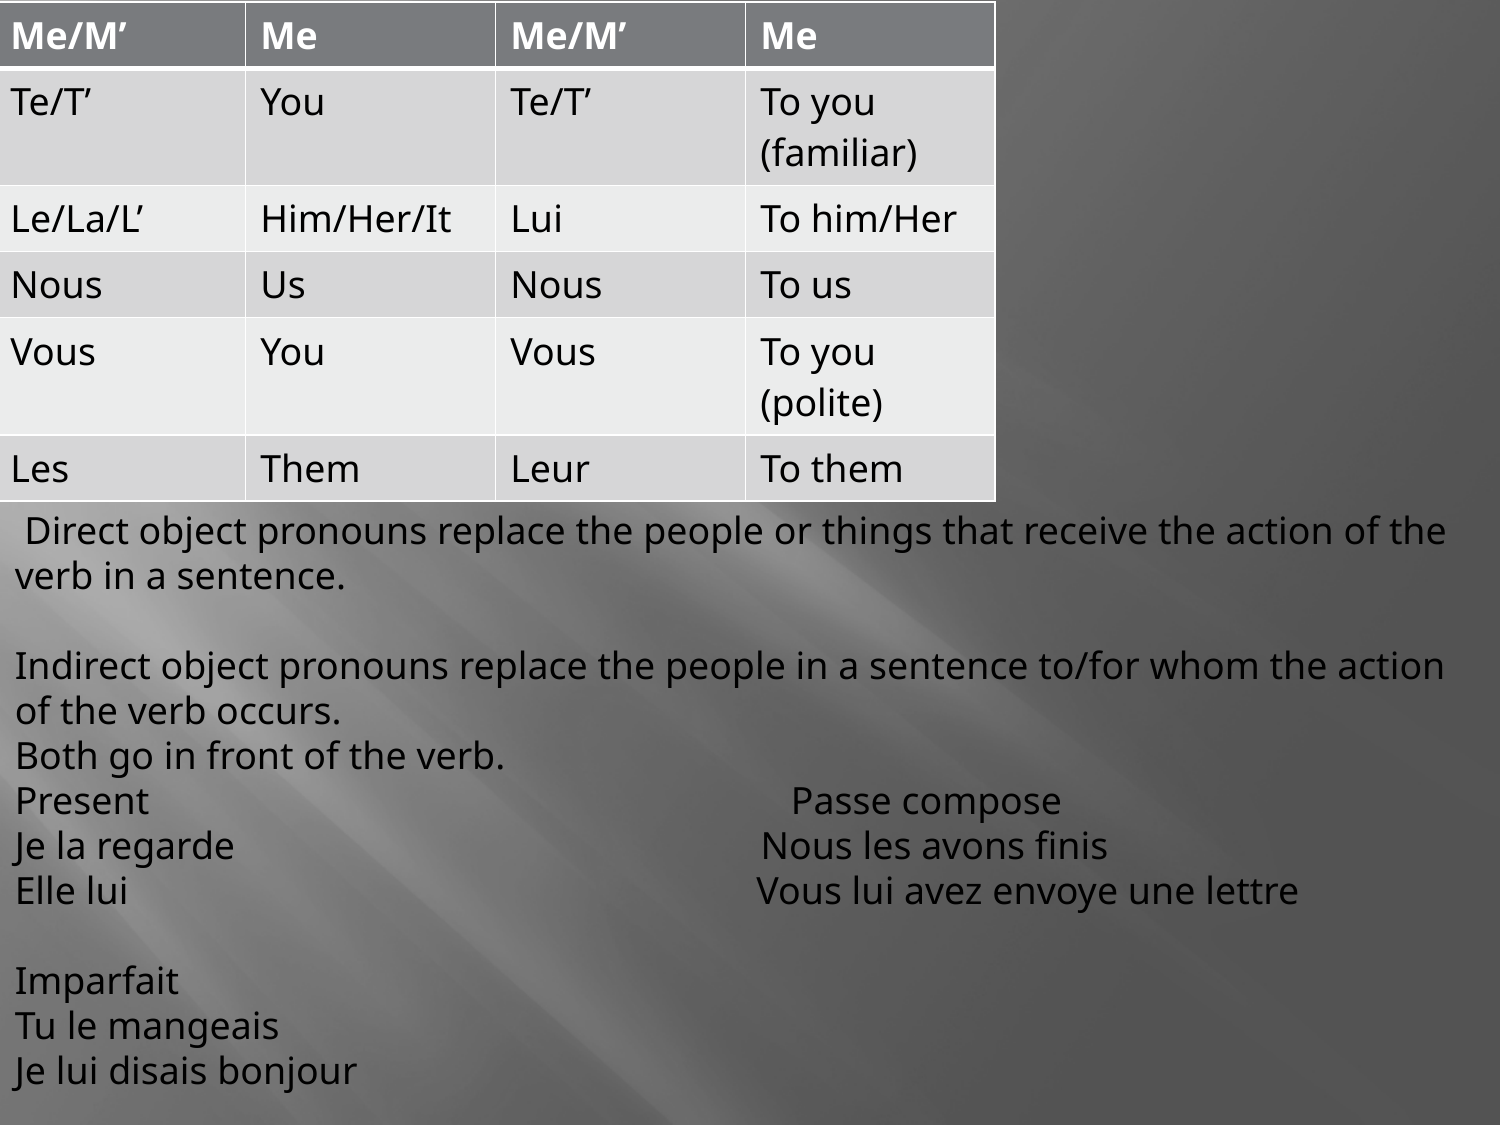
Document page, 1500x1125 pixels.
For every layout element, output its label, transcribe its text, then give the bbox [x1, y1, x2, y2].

text_box Direct object pronouns replace the people or things that receive the action of the verb in a sentence. Indirect object pronouns replace the people in a sentence to/for whom the action of the verb occurs. Both go in front of the verb. Present Passe compose Je la regarde Nous les avons finis Elle lui Vous lui avez envoye une lettre Imparfait Tu le mangeais Je lui disais bonjour [0, 499, 1500, 1100]
table_cell To you (familiar) [746, 71, 994, 185]
table_cell To us [746, 252, 994, 317]
table_cell You [246, 71, 495, 185]
table_cell Nous [0, 252, 245, 317]
table_cell Him/Her/It [246, 186, 495, 251]
table_cell Vous [0, 318, 245, 434]
table_cell To him/Her [746, 186, 994, 251]
table_cell Les [0, 436, 245, 499]
table_header Me [746, 3, 994, 66]
table_cell Te/T’ [0, 71, 245, 185]
table_cell Them [246, 436, 495, 499]
table_cell Us [246, 252, 495, 317]
table_cell You [246, 318, 495, 434]
table_cell Te/T’ [496, 71, 745, 185]
table_cell Le/La/L’ [0, 186, 245, 251]
table_header Me [246, 3, 495, 66]
table_cell Nous [496, 252, 745, 317]
table_header Me/M’ [496, 3, 745, 66]
table_cell Leur [496, 436, 745, 499]
table_cell To you (polite) [746, 318, 994, 434]
table_header Me/M’ [0, 3, 245, 66]
table_cell Vous [496, 318, 745, 434]
table_cell Lui [496, 186, 745, 251]
table_cell To them [746, 436, 994, 499]
